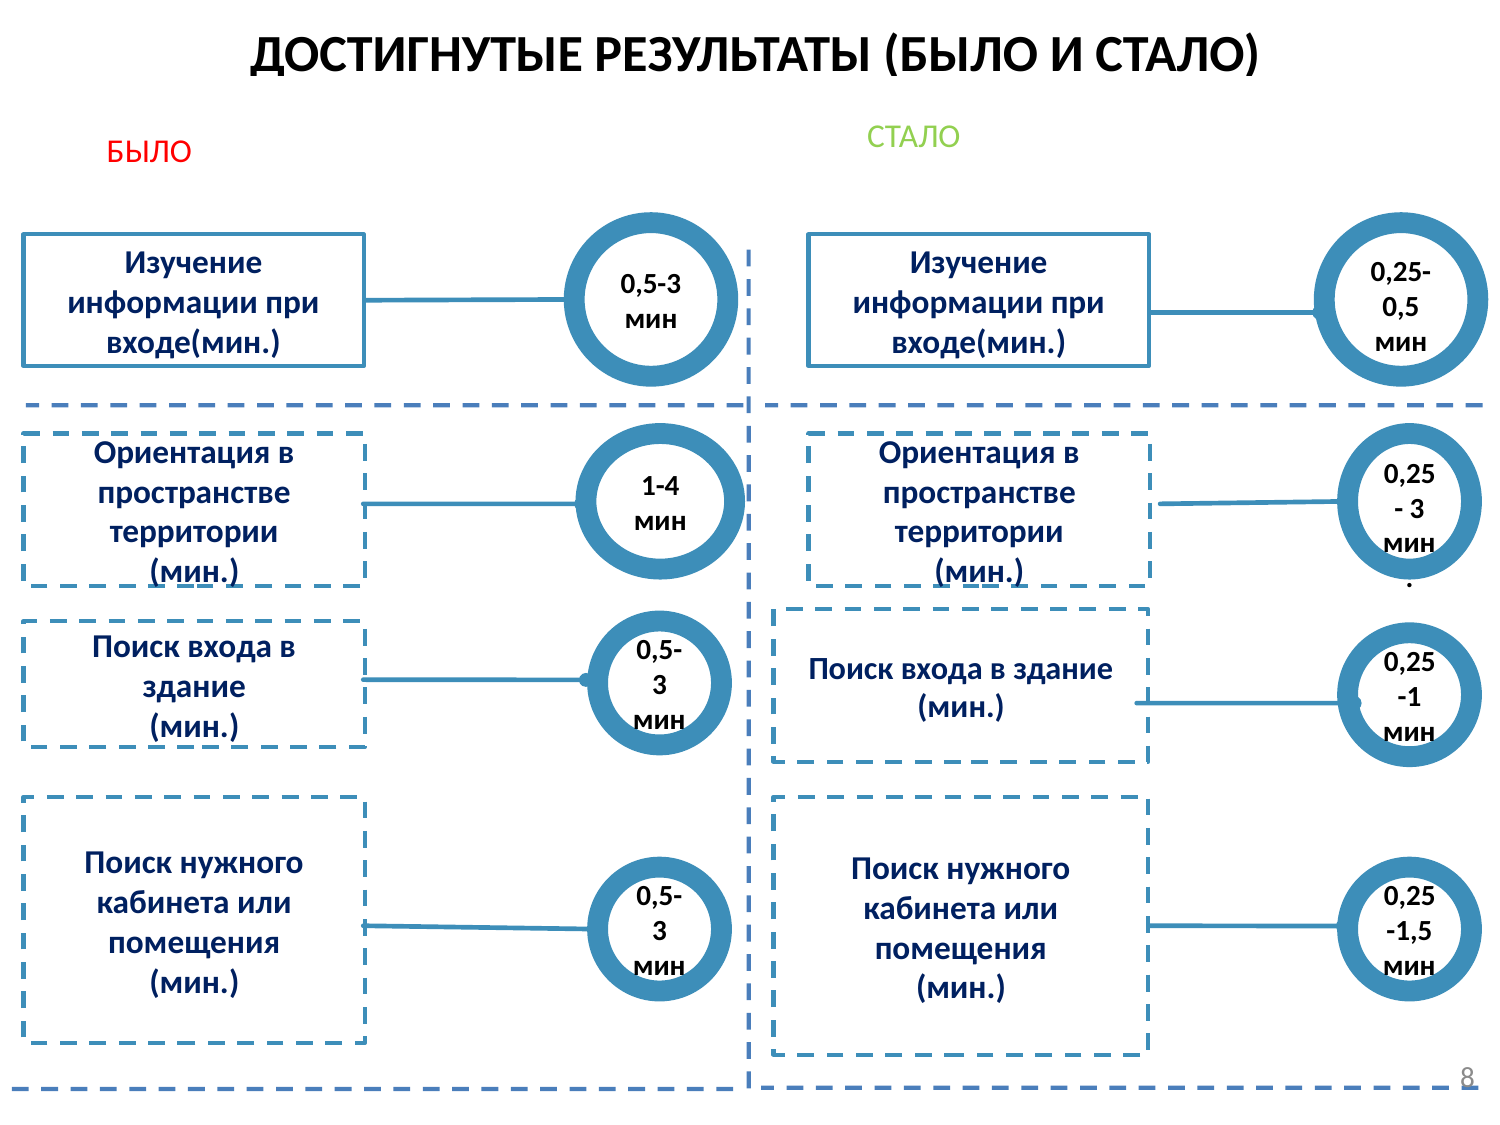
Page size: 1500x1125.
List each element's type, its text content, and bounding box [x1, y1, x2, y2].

text_box [362, 923, 595, 935]
text_box БЫЛО [41, 121, 258, 176]
text_box СТАЛО [809, 106, 1019, 162]
text_box Ориентация в пространстве территории (мин.) [806, 431, 1152, 588]
text_box 8 [1429, 1045, 1490, 1106]
text_box [0, 76, 1500, 1120]
text_box Достигнутые результаты (было и стало) [18, 0, 1500, 76]
text_box Поиск нужного кабинета или помещения (мин.) [21, 795, 367, 1045]
text_box Изучение информации при входе(мин.) [806, 232, 1151, 368]
text_box [1147, 919, 1345, 933]
text_box 0,5-3 мин [595, 865, 724, 994]
text_box Ориентация в пространстве территории (мин.) [21, 431, 367, 588]
text_box [1135, 696, 1361, 710]
text_box 0,25-1,5 мин [1345, 865, 1474, 994]
text_box Поиск нужного кабинета или помещения (мин.) [771, 795, 1150, 1057]
